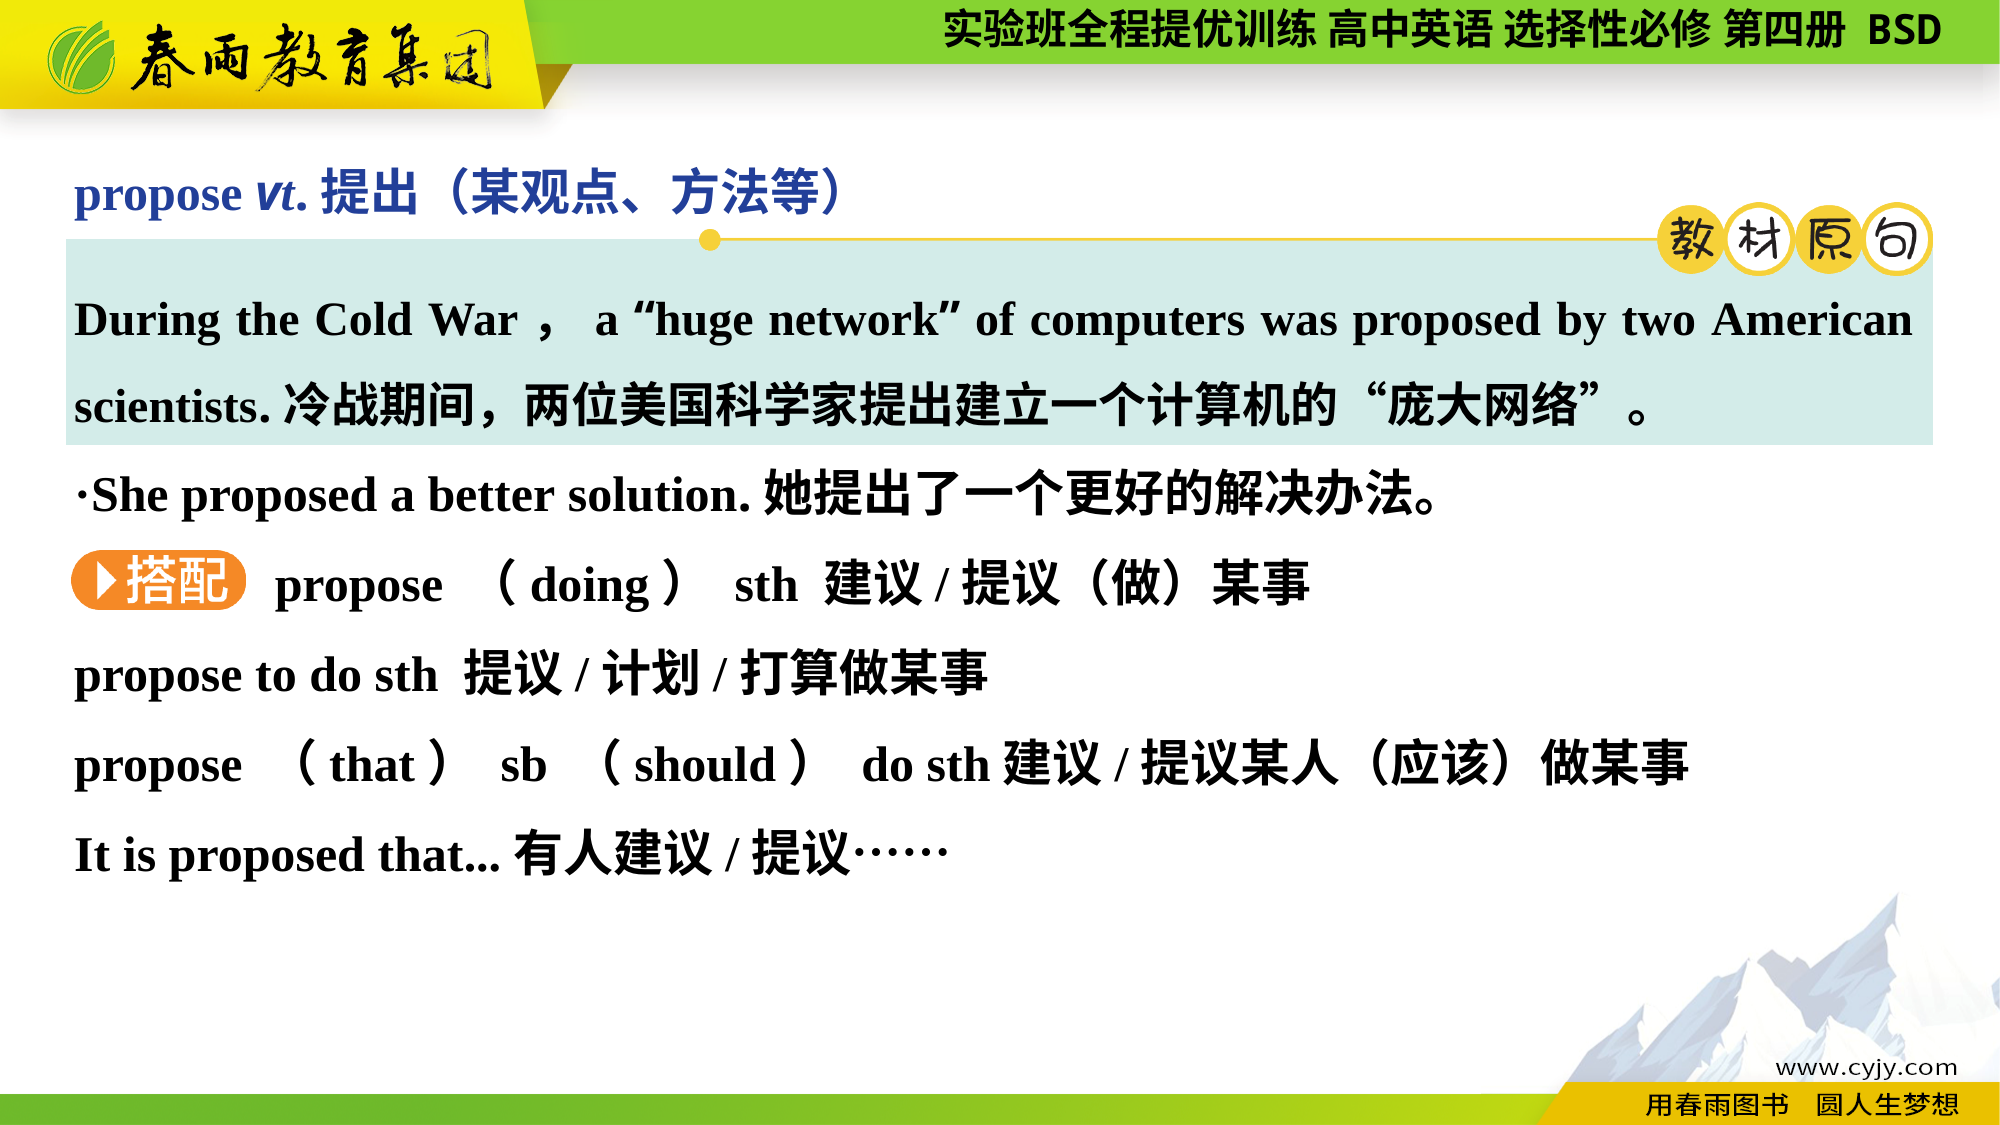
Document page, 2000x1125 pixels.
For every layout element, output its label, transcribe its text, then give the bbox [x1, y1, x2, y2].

picture [0, 0, 2000, 1125]
list propose vt.提出（某观点、方法等） During the Cold War，a “huge network” of computers was proposed by two American scientists.冷战期间，两位美国科学家提出建立一个计算机的“庞大网络”。 ·She proposed a better solution.她提出了一个更好的解决办法。 propose （doing） sth 建议/提议（做）某事 propose to do sth 提议/计划/打算做某事 propose （that） sb （should） do sth建议/提议某人（应该）做某事 It is proposed that...有人建议/提议…… [59, 122, 1944, 897]
